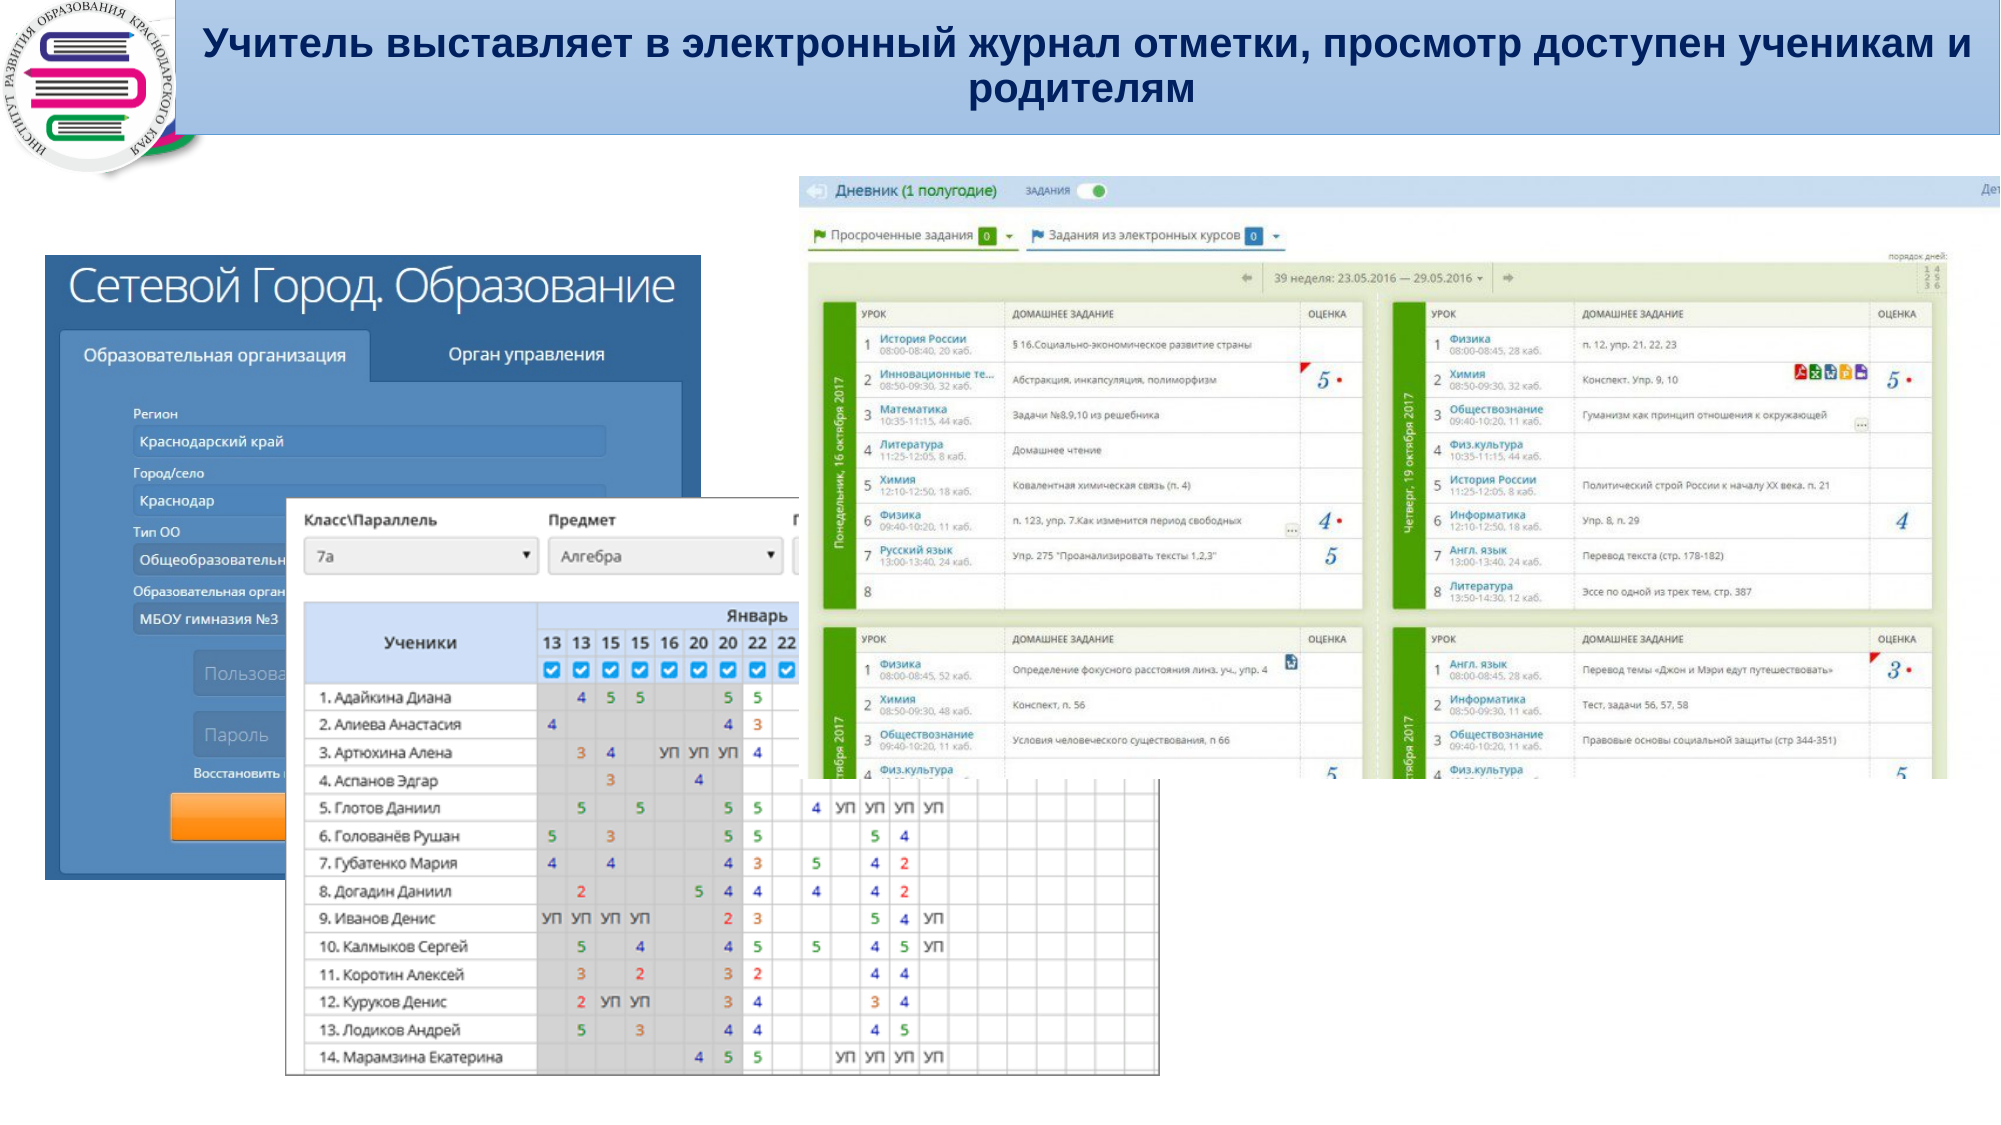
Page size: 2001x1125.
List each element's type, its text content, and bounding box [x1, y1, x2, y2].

picture [45, 176, 2000, 1076]
title Учитель выставляет в электронный журнал отметки, просмотр доступен ученикам и родителям [176, 0, 2000, 135]
picture [0, 0, 197, 174]
